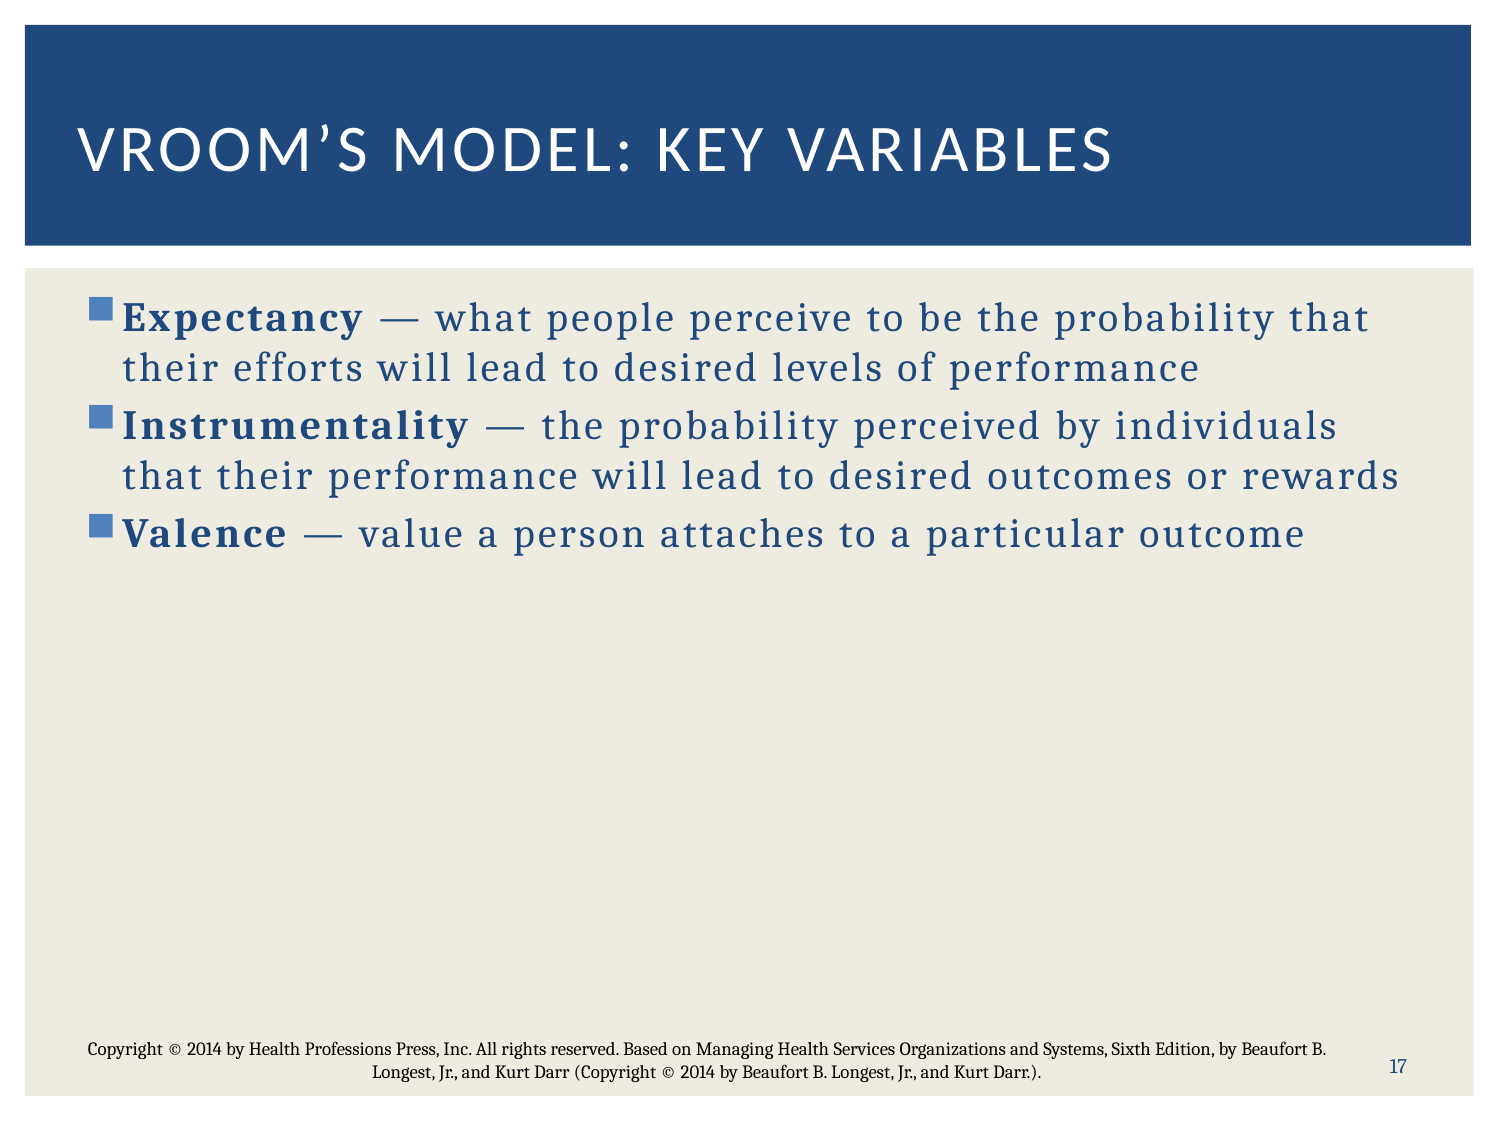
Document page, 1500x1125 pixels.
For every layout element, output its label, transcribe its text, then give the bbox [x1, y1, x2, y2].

title Vroom’s Model: Key Variables [62, 58, 1438, 232]
slide_number 17 [1349, 1041, 1448, 1089]
list Expectancy — what people perceive to be the probability that their efforts will lead to desired levels of performance Instrumentality — the probability perceived by individuals that their performance will lead to desired outcomes or rewards Valence — value a person attaches to a particular outcome [62, 281, 1442, 1005]
